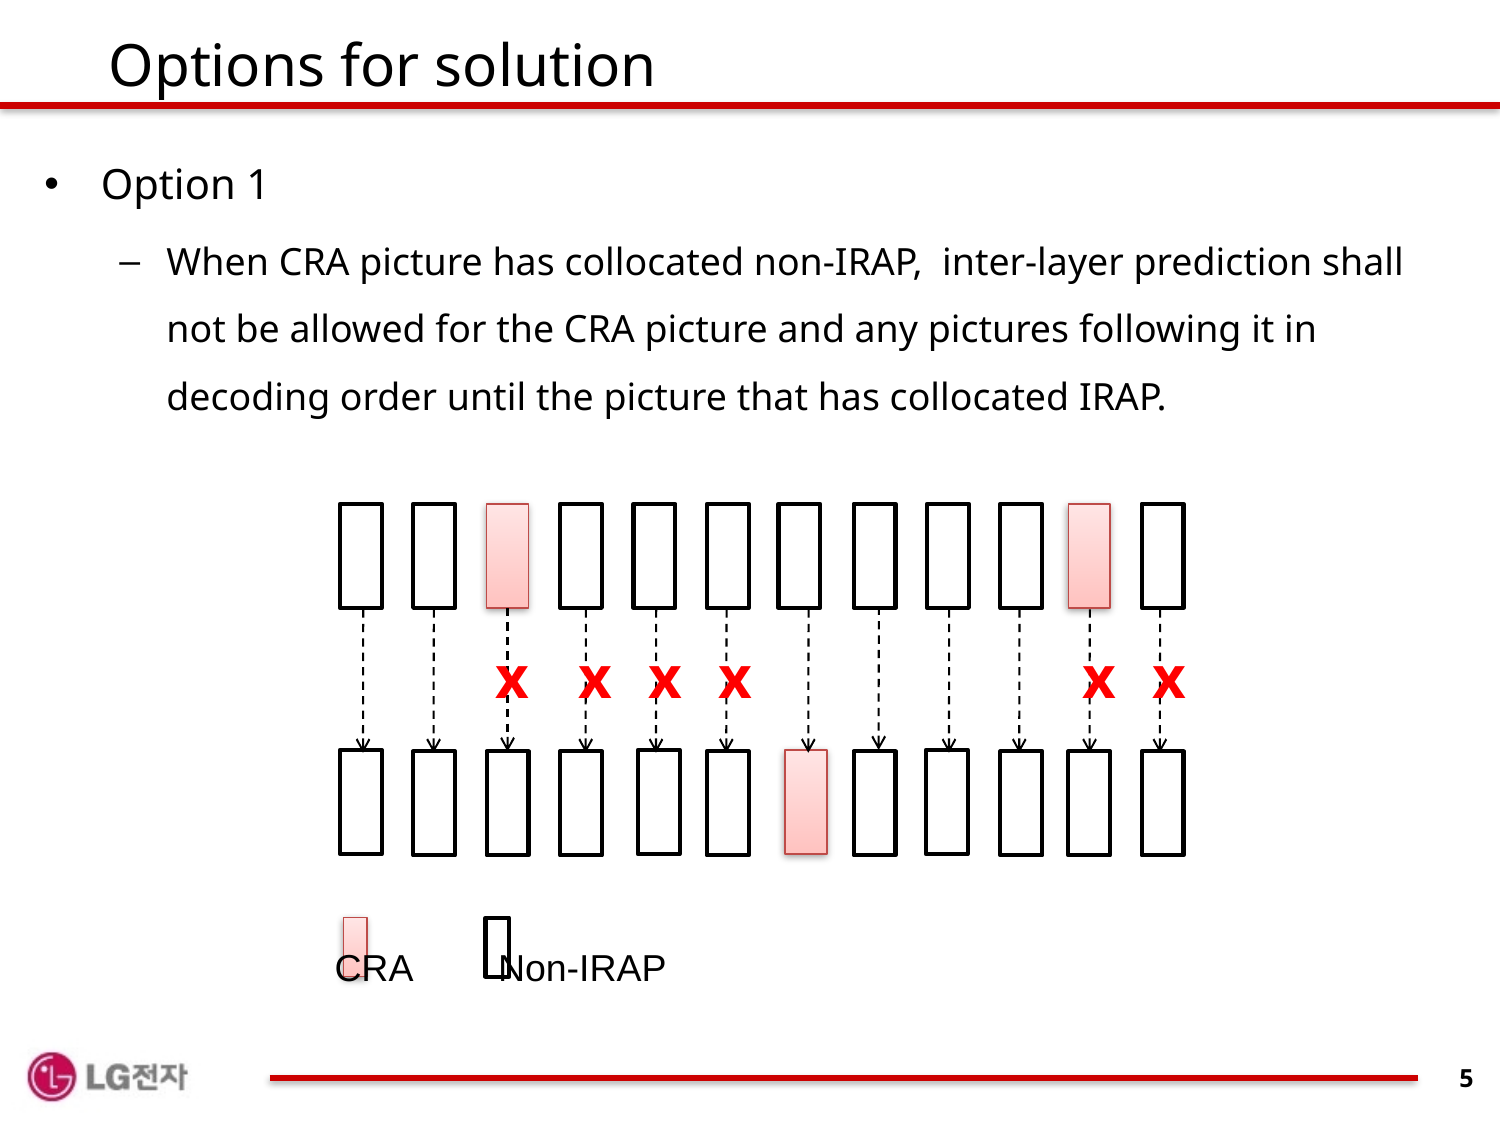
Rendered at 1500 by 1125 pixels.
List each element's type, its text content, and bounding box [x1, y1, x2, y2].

text_box [485, 749, 531, 857]
text_box [558, 749, 604, 857]
text_box [924, 748, 970, 856]
text_box [784, 749, 828, 855]
text_box [1140, 749, 1186, 857]
text_box [998, 749, 1044, 857]
text_box [852, 502, 898, 610]
text_box [636, 748, 682, 856]
title Options for solution [93, 32, 1243, 94]
text_box x [1067, 692, 1114, 718]
text_box CRA [319, 914, 483, 997]
text_box [338, 502, 384, 610]
text_box [411, 749, 457, 857]
text_box x [563, 691, 610, 718]
text_box [1066, 749, 1112, 857]
text_box [998, 502, 1044, 610]
text_box [705, 749, 751, 857]
text_box [631, 502, 677, 610]
slide_number 5 [1417, 1054, 1489, 1114]
list Option 1 When CRA picture has collocated non-IRAP, inter-layer prediction shall not be allowed for the CRA picture and any pictures following it in decoding order until the picture that has collocated IRAP. [29, 125, 1471, 446]
picture [0, 1037, 249, 1125]
text_box x [704, 691, 750, 718]
text_box x [480, 689, 527, 718]
text_box x [563, 632, 610, 679]
text_box [776, 502, 822, 610]
text_box [925, 502, 971, 610]
text_box x [1137, 691, 1184, 718]
text_box x [633, 632, 680, 678]
text_box Non-IRAP [483, 914, 794, 997]
text_box [486, 503, 529, 609]
text_box [1068, 503, 1111, 609]
text_box x [1137, 632, 1184, 679]
text_box [1140, 502, 1186, 610]
text_box [852, 749, 898, 857]
text_box [338, 748, 384, 856]
text_box [705, 502, 751, 610]
text_box [411, 502, 457, 610]
text_box x [1067, 632, 1114, 678]
text_box x [633, 692, 680, 718]
text_box x [480, 632, 527, 678]
text_box [558, 502, 604, 610]
text_box x [704, 632, 750, 679]
